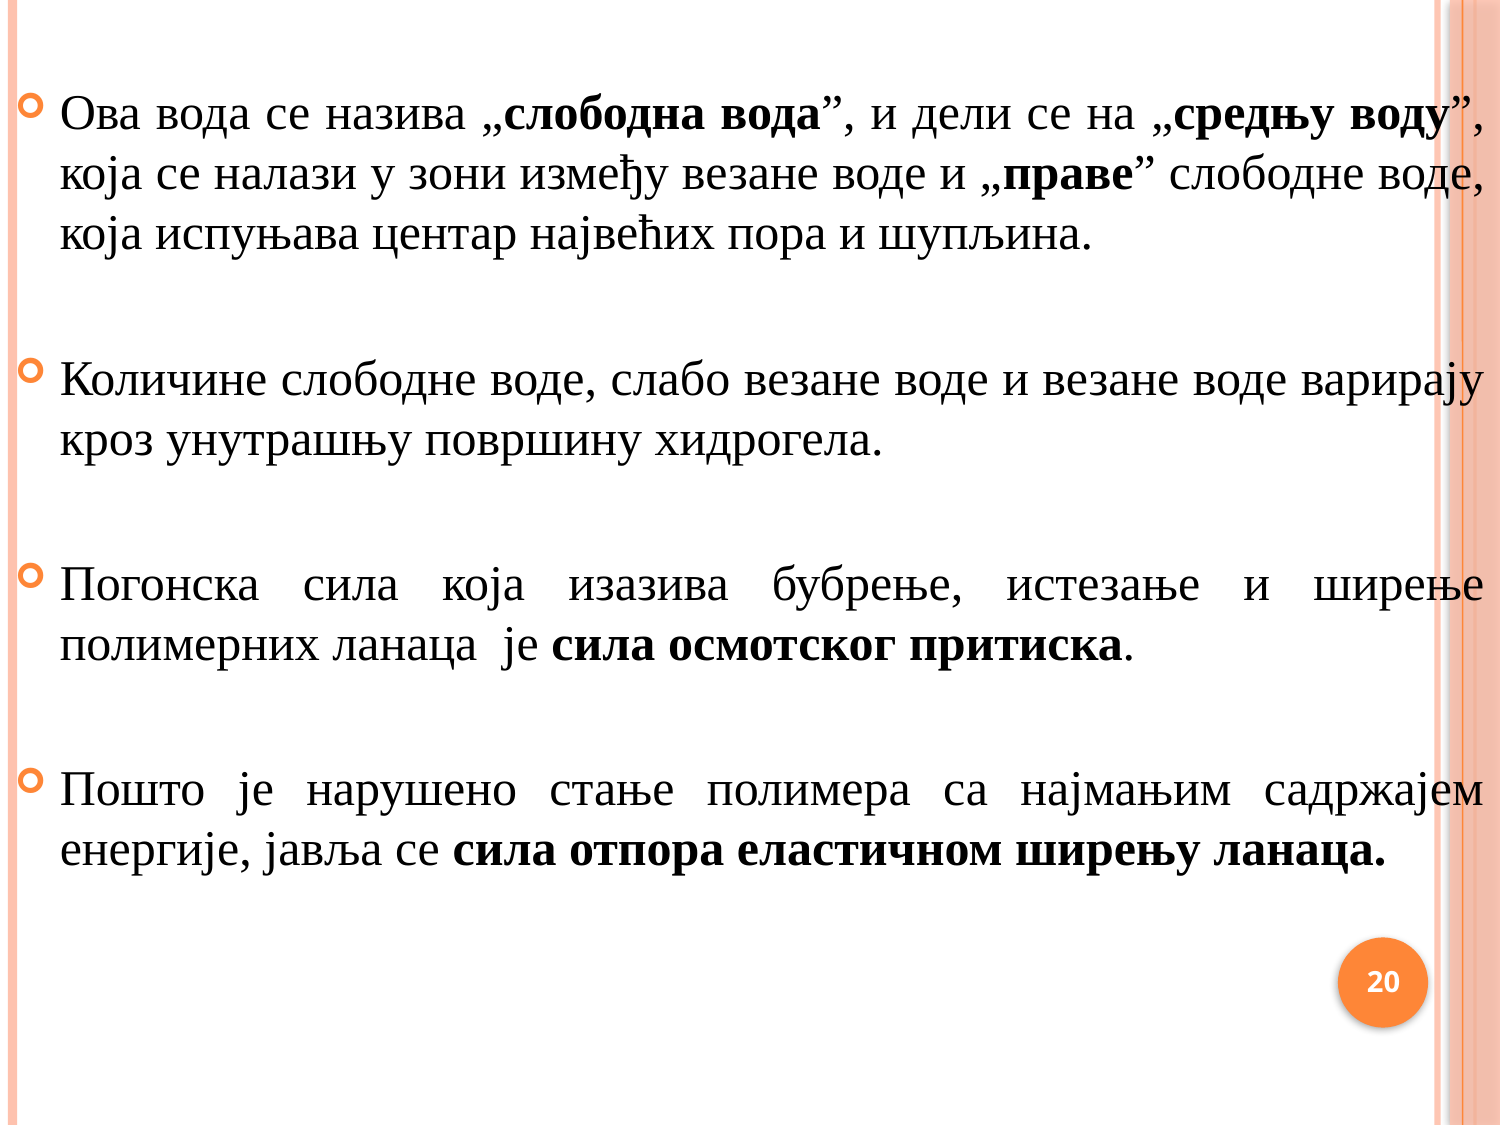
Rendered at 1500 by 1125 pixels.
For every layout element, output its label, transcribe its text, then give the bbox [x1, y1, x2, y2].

list Ова вода се назива „слободна вода”, и дели се на „средњу воду”, која се налази у зони између везане воде и „праве” слободне воде, која испуњава центар највећих пора и шупљина. Количине слободне воде, слабо везане воде и везане воде варирају кроз унутрашњу површину хидрогела. Погонска сила која изазива бубрење, истезање и ширење полимерних ланаца је сила осмотског притиска. Пошто је нарушено стање полимера са најмањим садржајем енергије, јавља се сила отпора еластичном ширењу ланаца. [0, 0, 1500, 1125]
